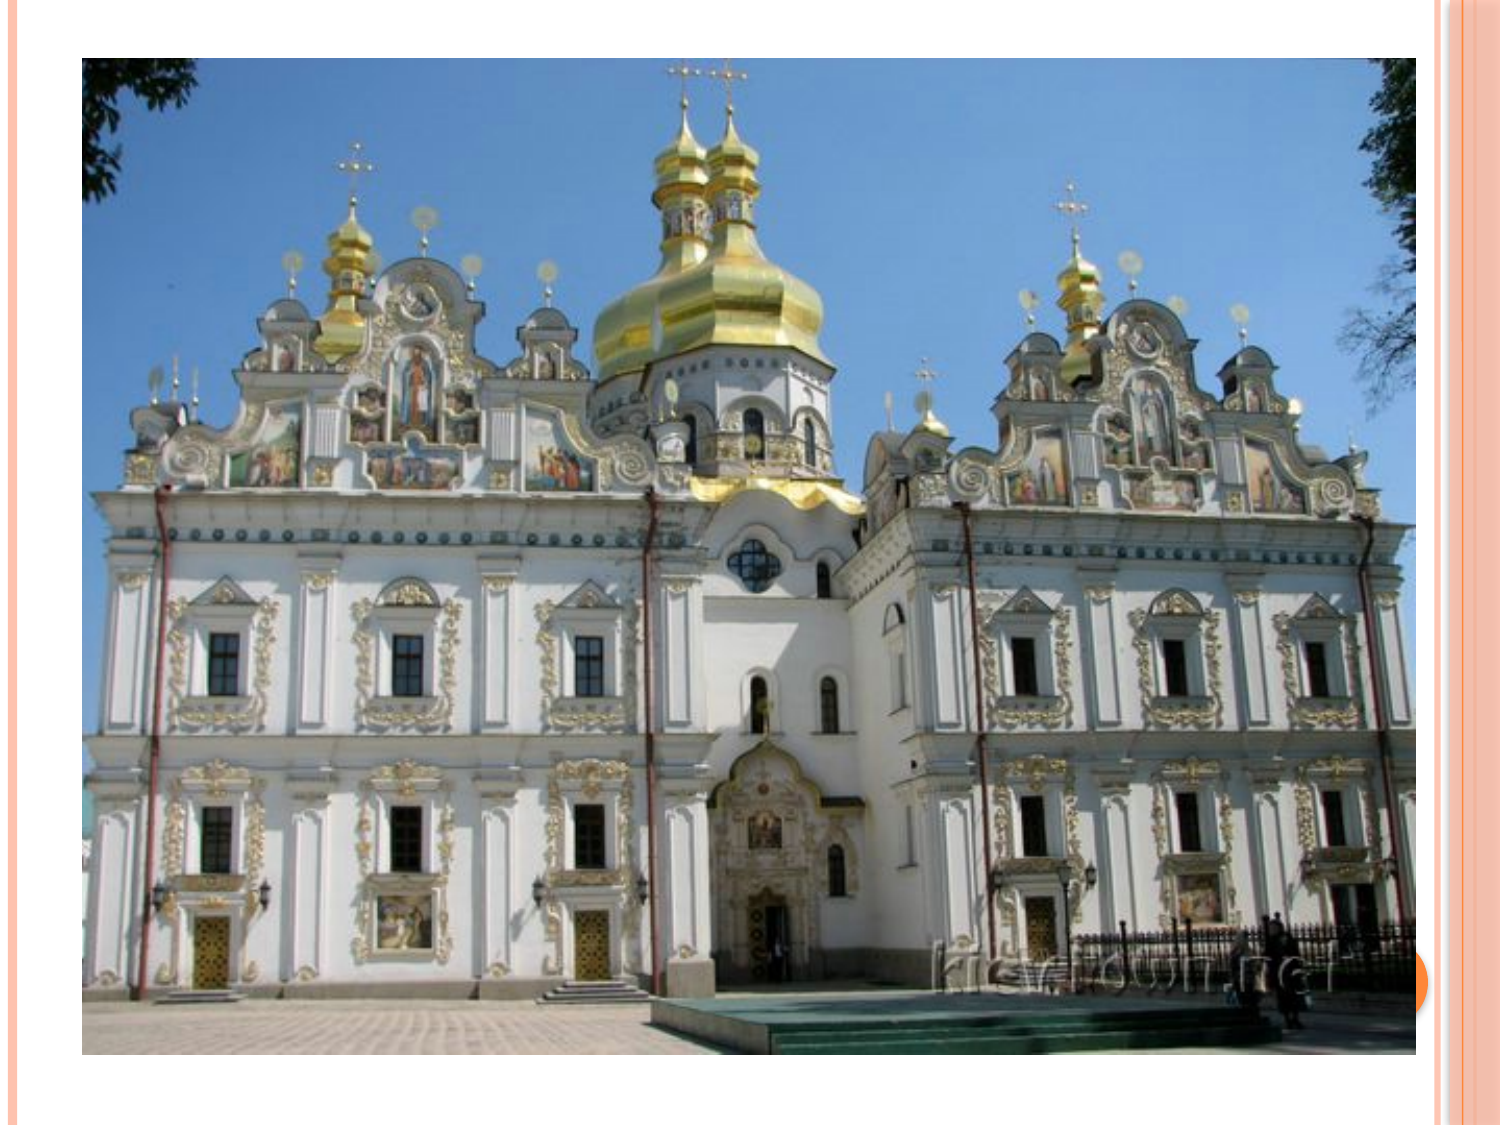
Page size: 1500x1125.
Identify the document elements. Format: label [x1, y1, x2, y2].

picture [81, 58, 1416, 1055]
